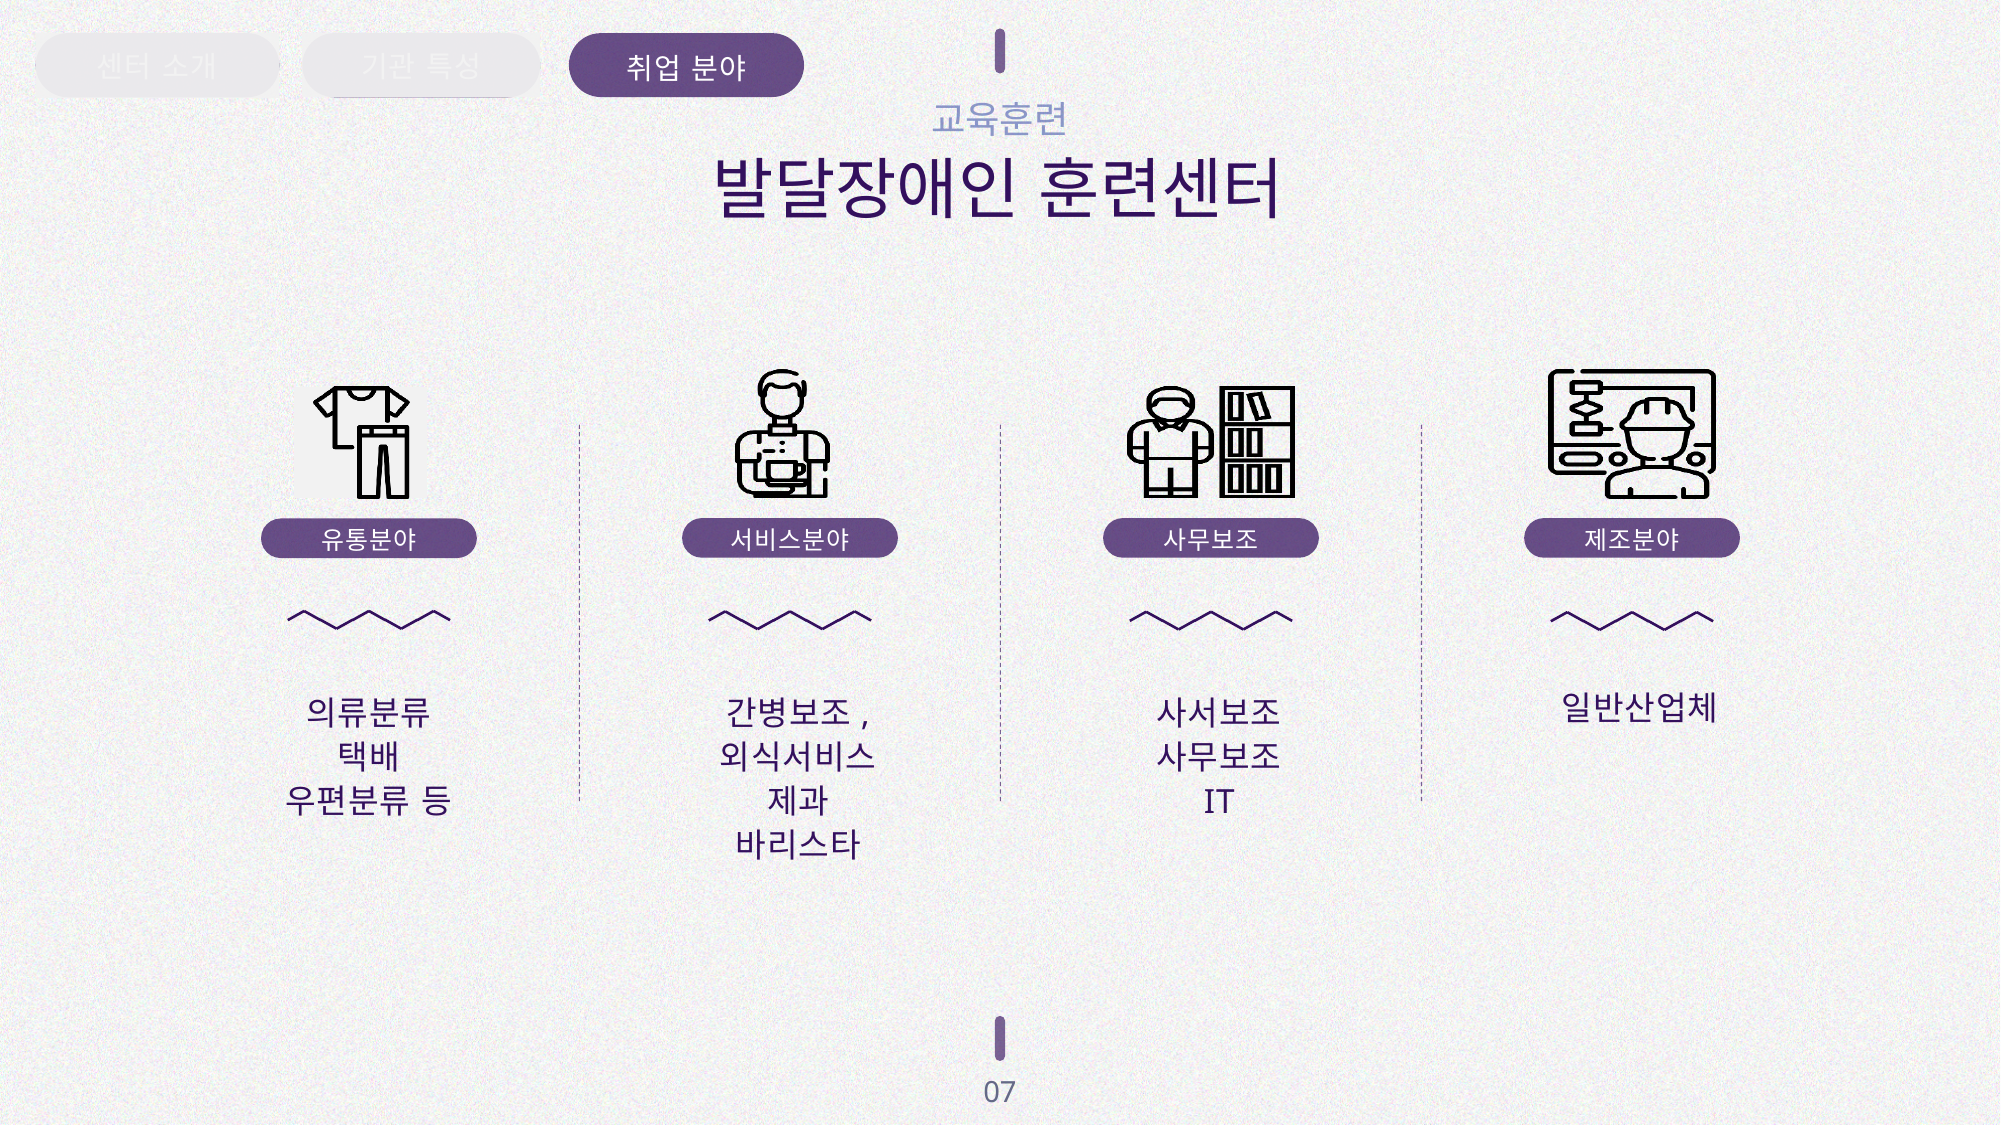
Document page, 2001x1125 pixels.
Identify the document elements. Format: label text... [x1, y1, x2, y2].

text_box 07 [968, 1062, 1032, 1116]
text_box 발달장애인 훈련센터 [697, 131, 1300, 235]
text_box 교육훈련 [916, 84, 1084, 131]
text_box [260, 369, 1743, 875]
picture [0, 0, 2001, 1125]
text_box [35, 33, 805, 98]
